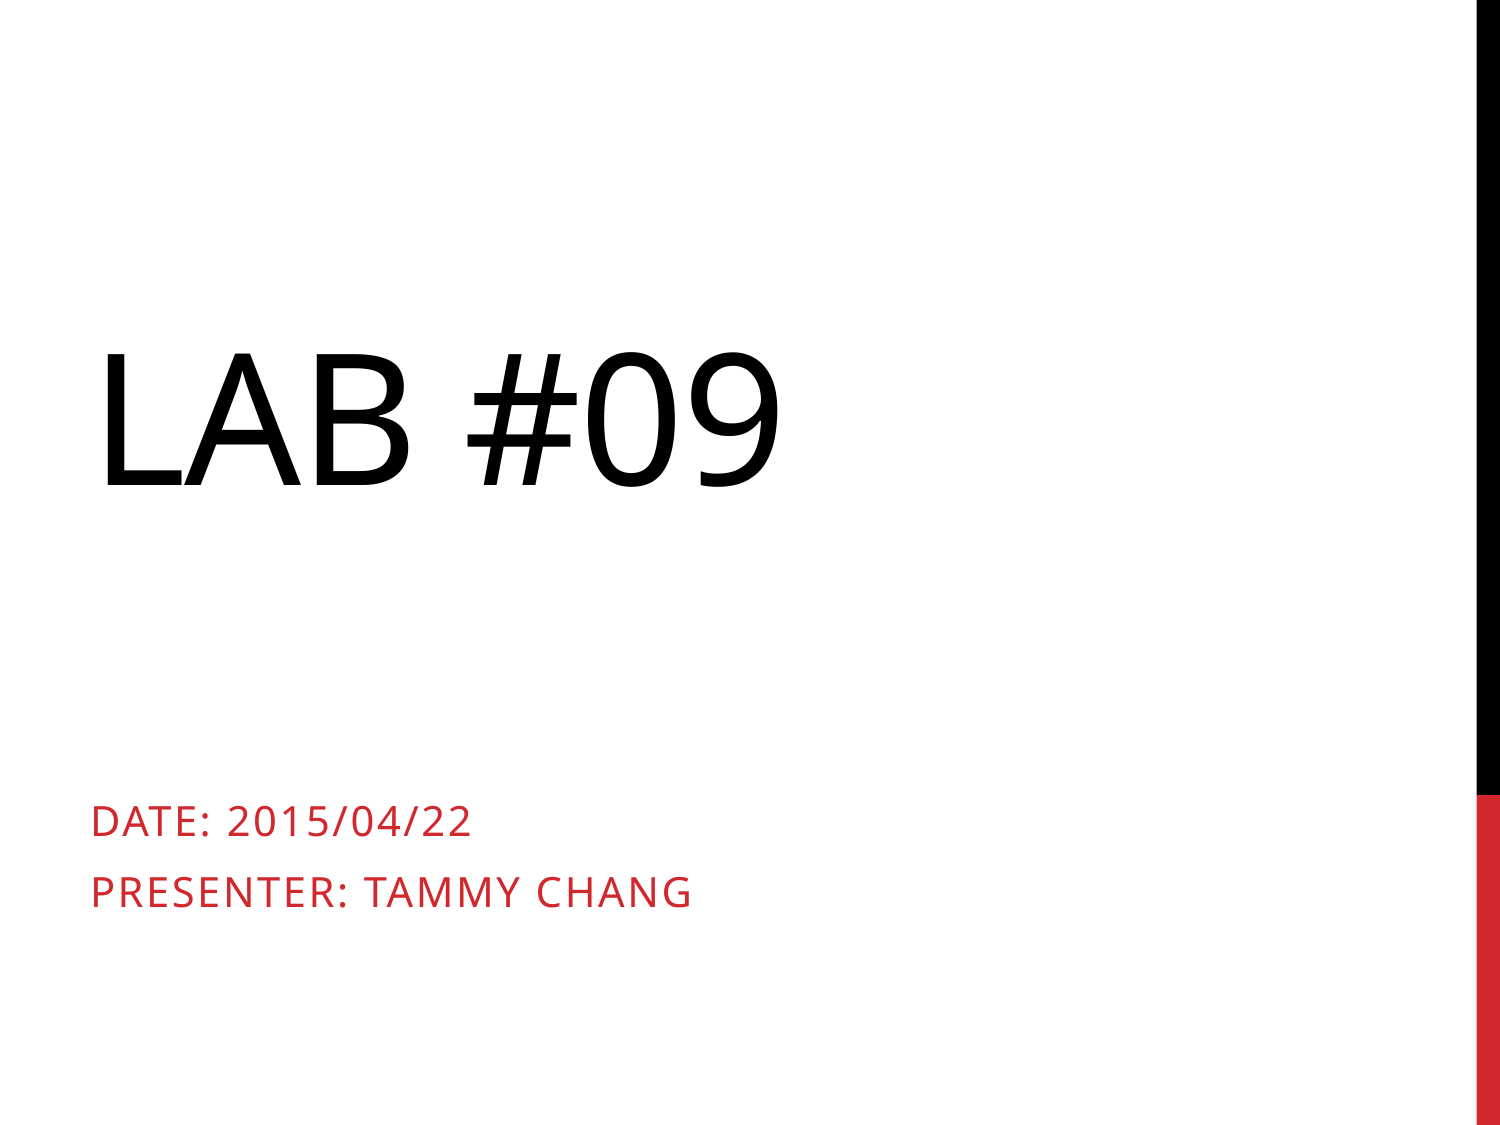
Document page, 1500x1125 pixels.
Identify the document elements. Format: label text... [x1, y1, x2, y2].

title Lab #09 [75, 37, 1350, 788]
subtitle Date: 2015/04/22 Presenter: tammy Chang [75, 787, 1200, 938]
